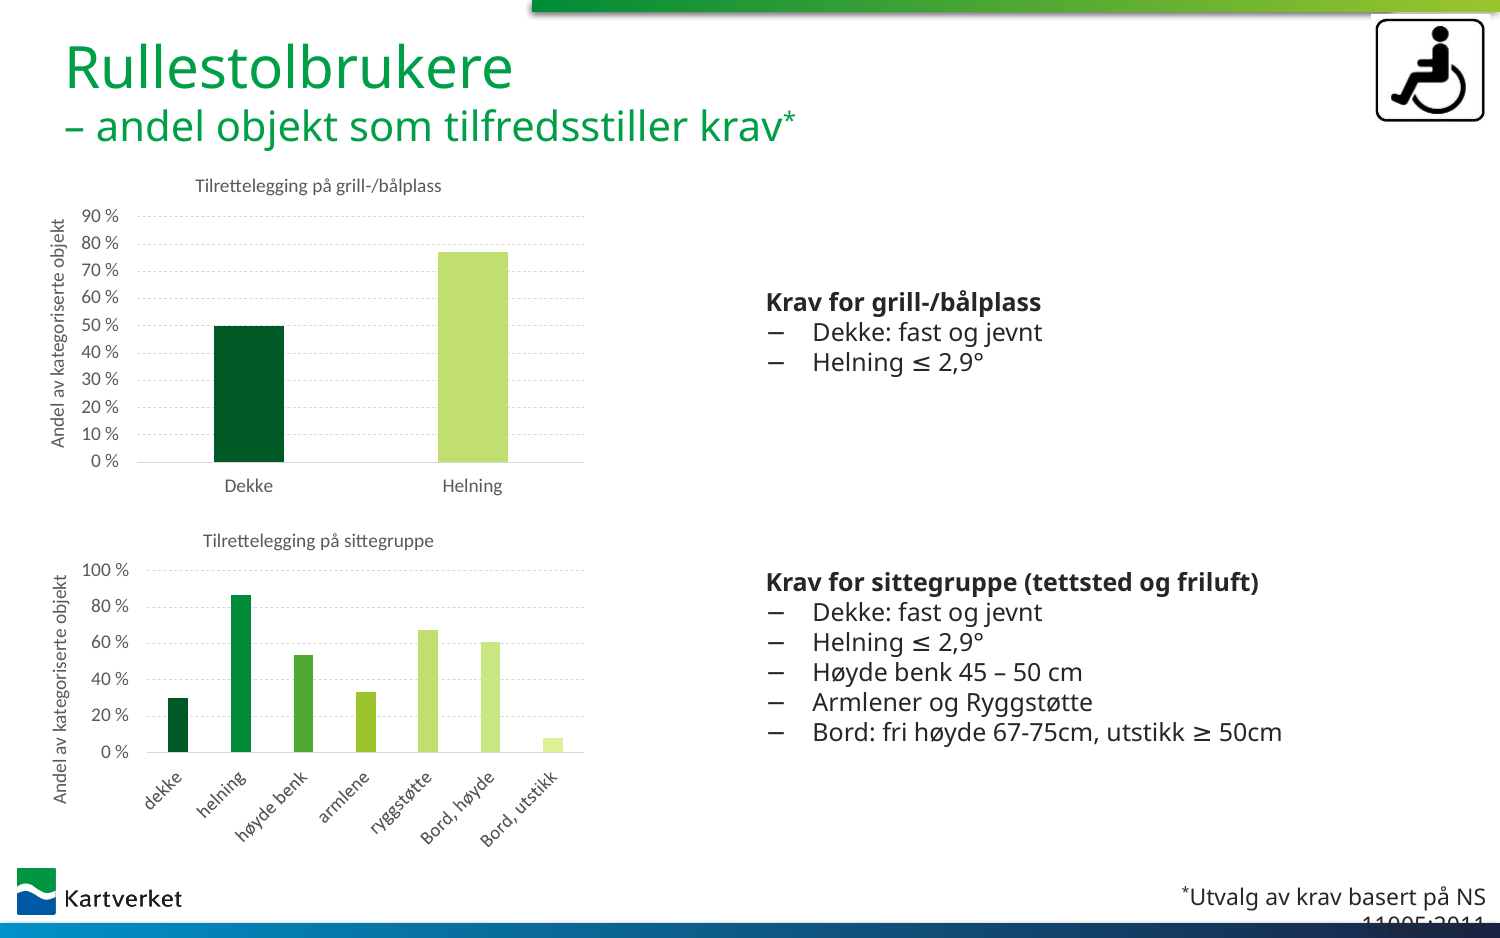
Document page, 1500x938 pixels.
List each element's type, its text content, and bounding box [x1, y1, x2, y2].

text_box Krav for grill-/bålplass Dekke: fast og jevnt Helning ≤ 2,9° [750, 279, 1452, 384]
text_box Krav for sittegruppe (tettsted og friluft) Dekke: fast og jevnt Helning ≤ 2,9° Høyde benk 45 – 50 cm Armlener og Ryggstøtte Bord: fri høyde 67-75cm, utstikk ≥ 50cm [750, 559, 1500, 754]
text_box *Utvalg av krav basert på NS 11005:2011 [1068, 873, 1500, 938]
picture [1371, 13, 1491, 127]
text_box Rullestolbrukere – andel objekt som tilfredsstiller krav* [49, 14, 1431, 158]
picture [41, 166, 596, 505]
picture [41, 520, 596, 859]
